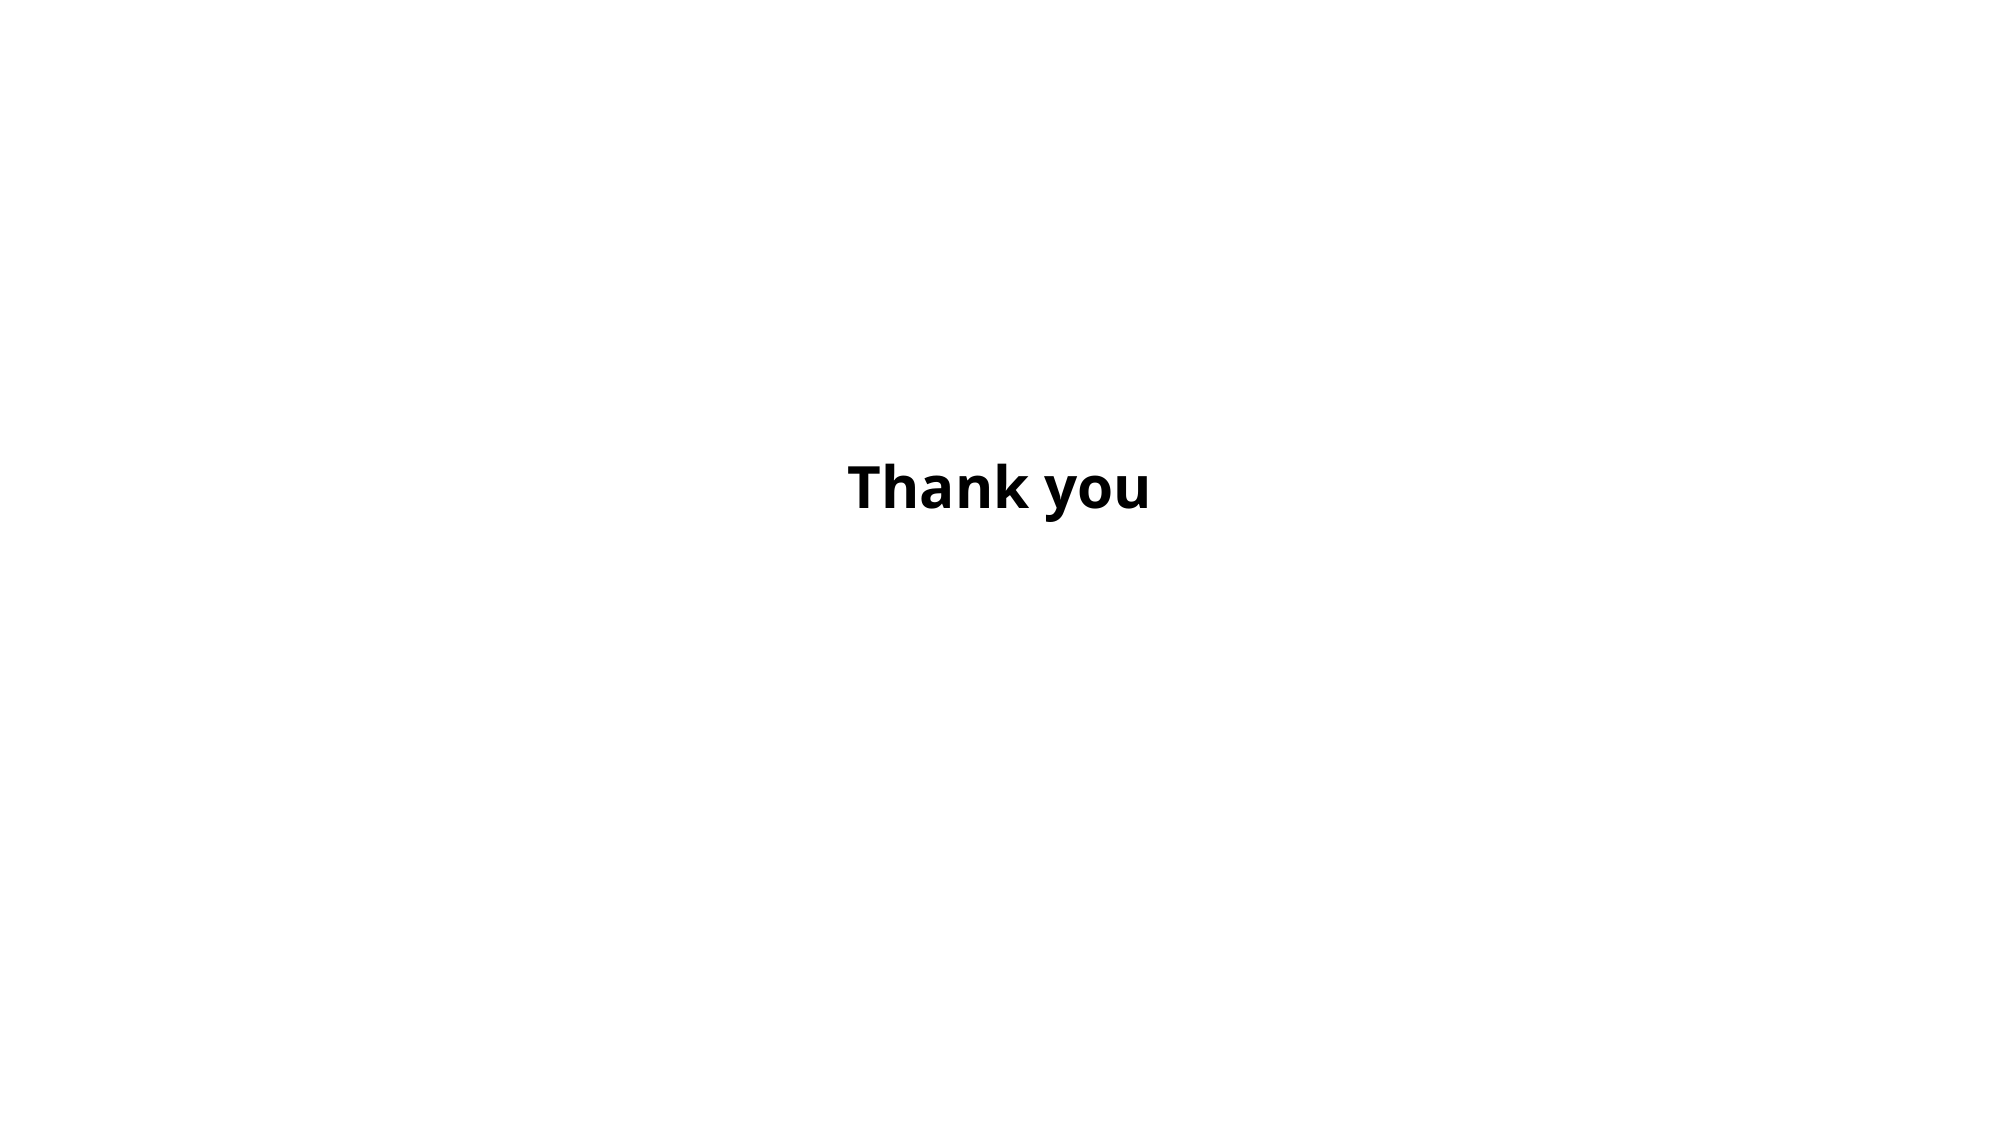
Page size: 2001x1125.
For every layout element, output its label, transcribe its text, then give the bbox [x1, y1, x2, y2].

title Thank you [0, 478, 2000, 696]
